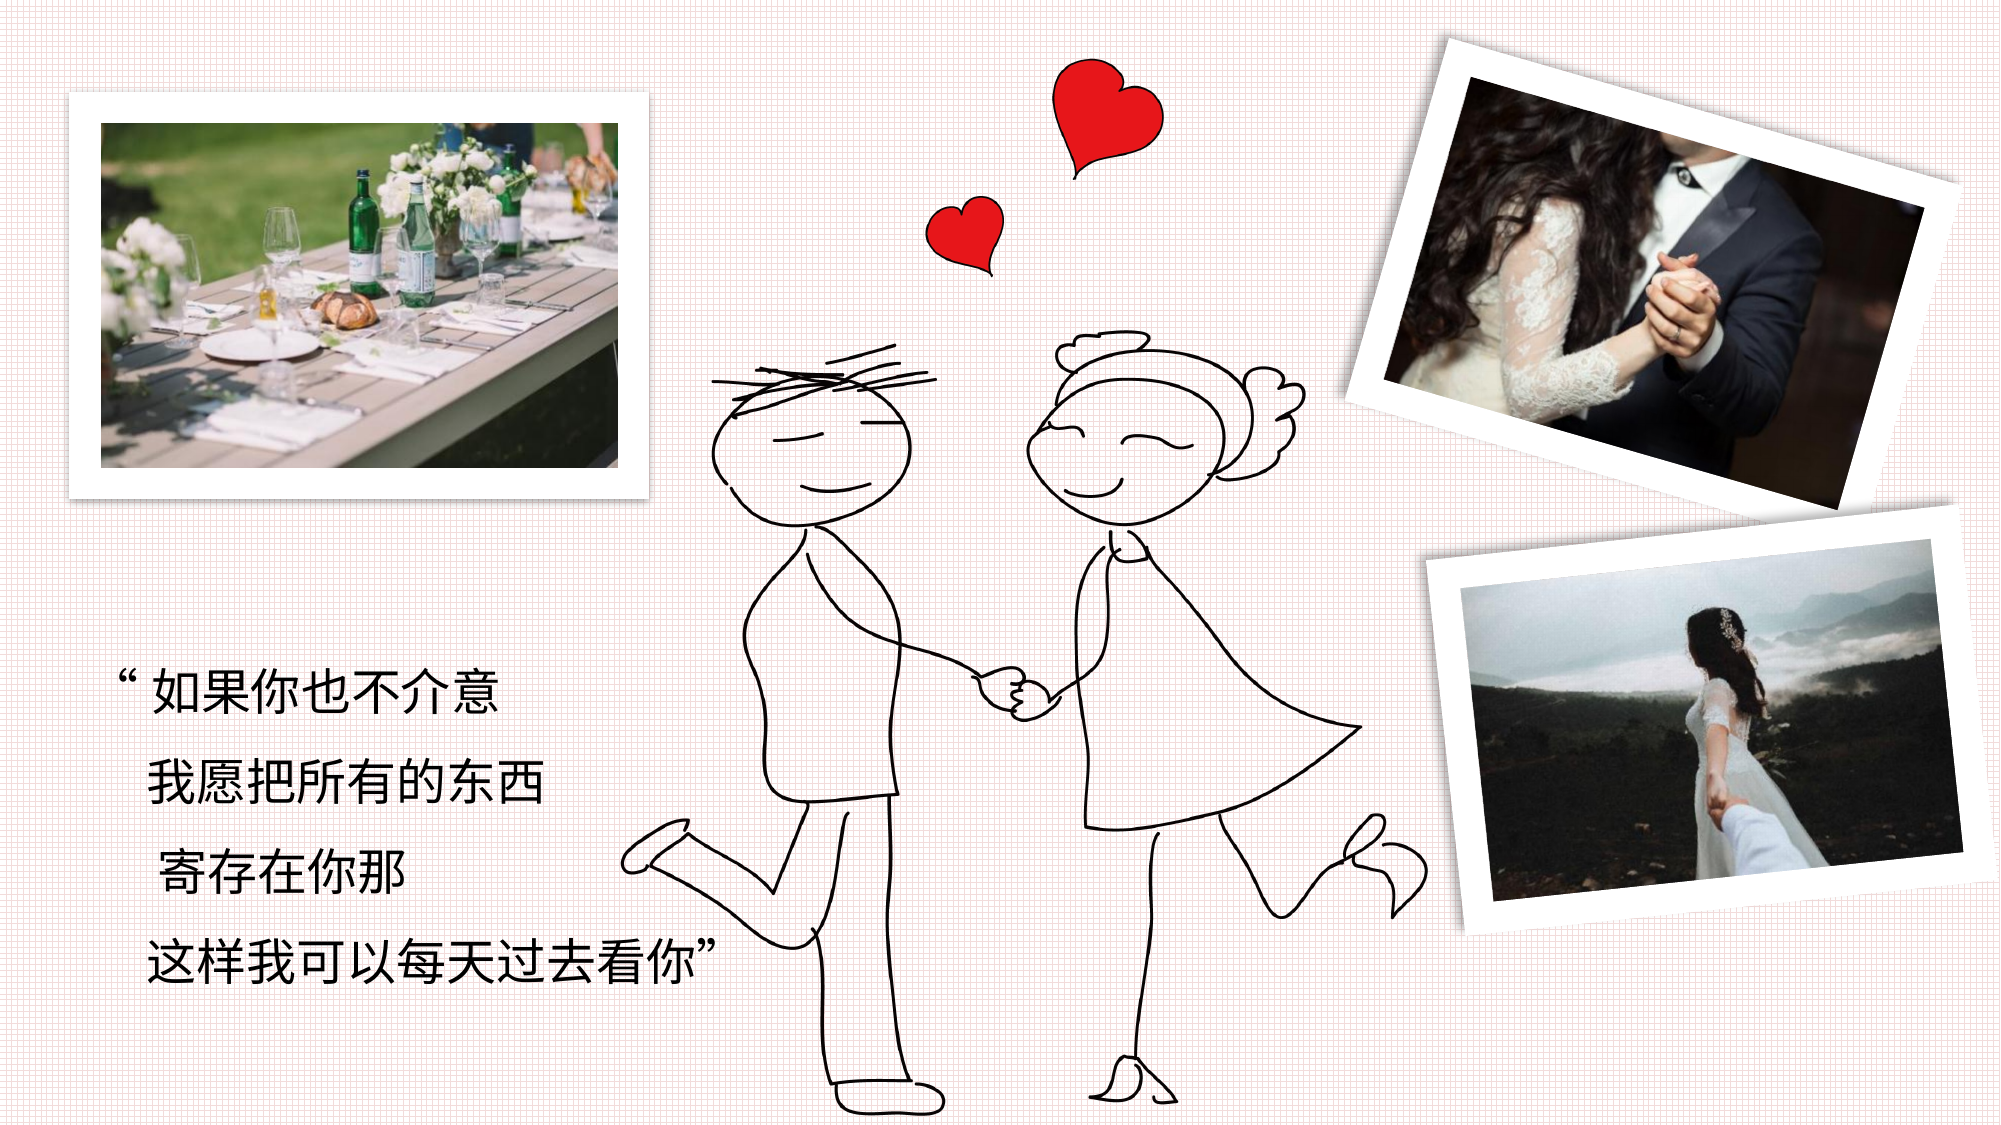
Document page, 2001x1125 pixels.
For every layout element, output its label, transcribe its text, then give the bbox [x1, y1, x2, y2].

picture [619, 58, 1924, 1116]
picture [100, 122, 618, 468]
picture [1461, 539, 1963, 901]
text_box “如果你也不介意 我愿把所有的东西 寄存在你那 这样我可以每天过去看你” [74, 623, 619, 999]
